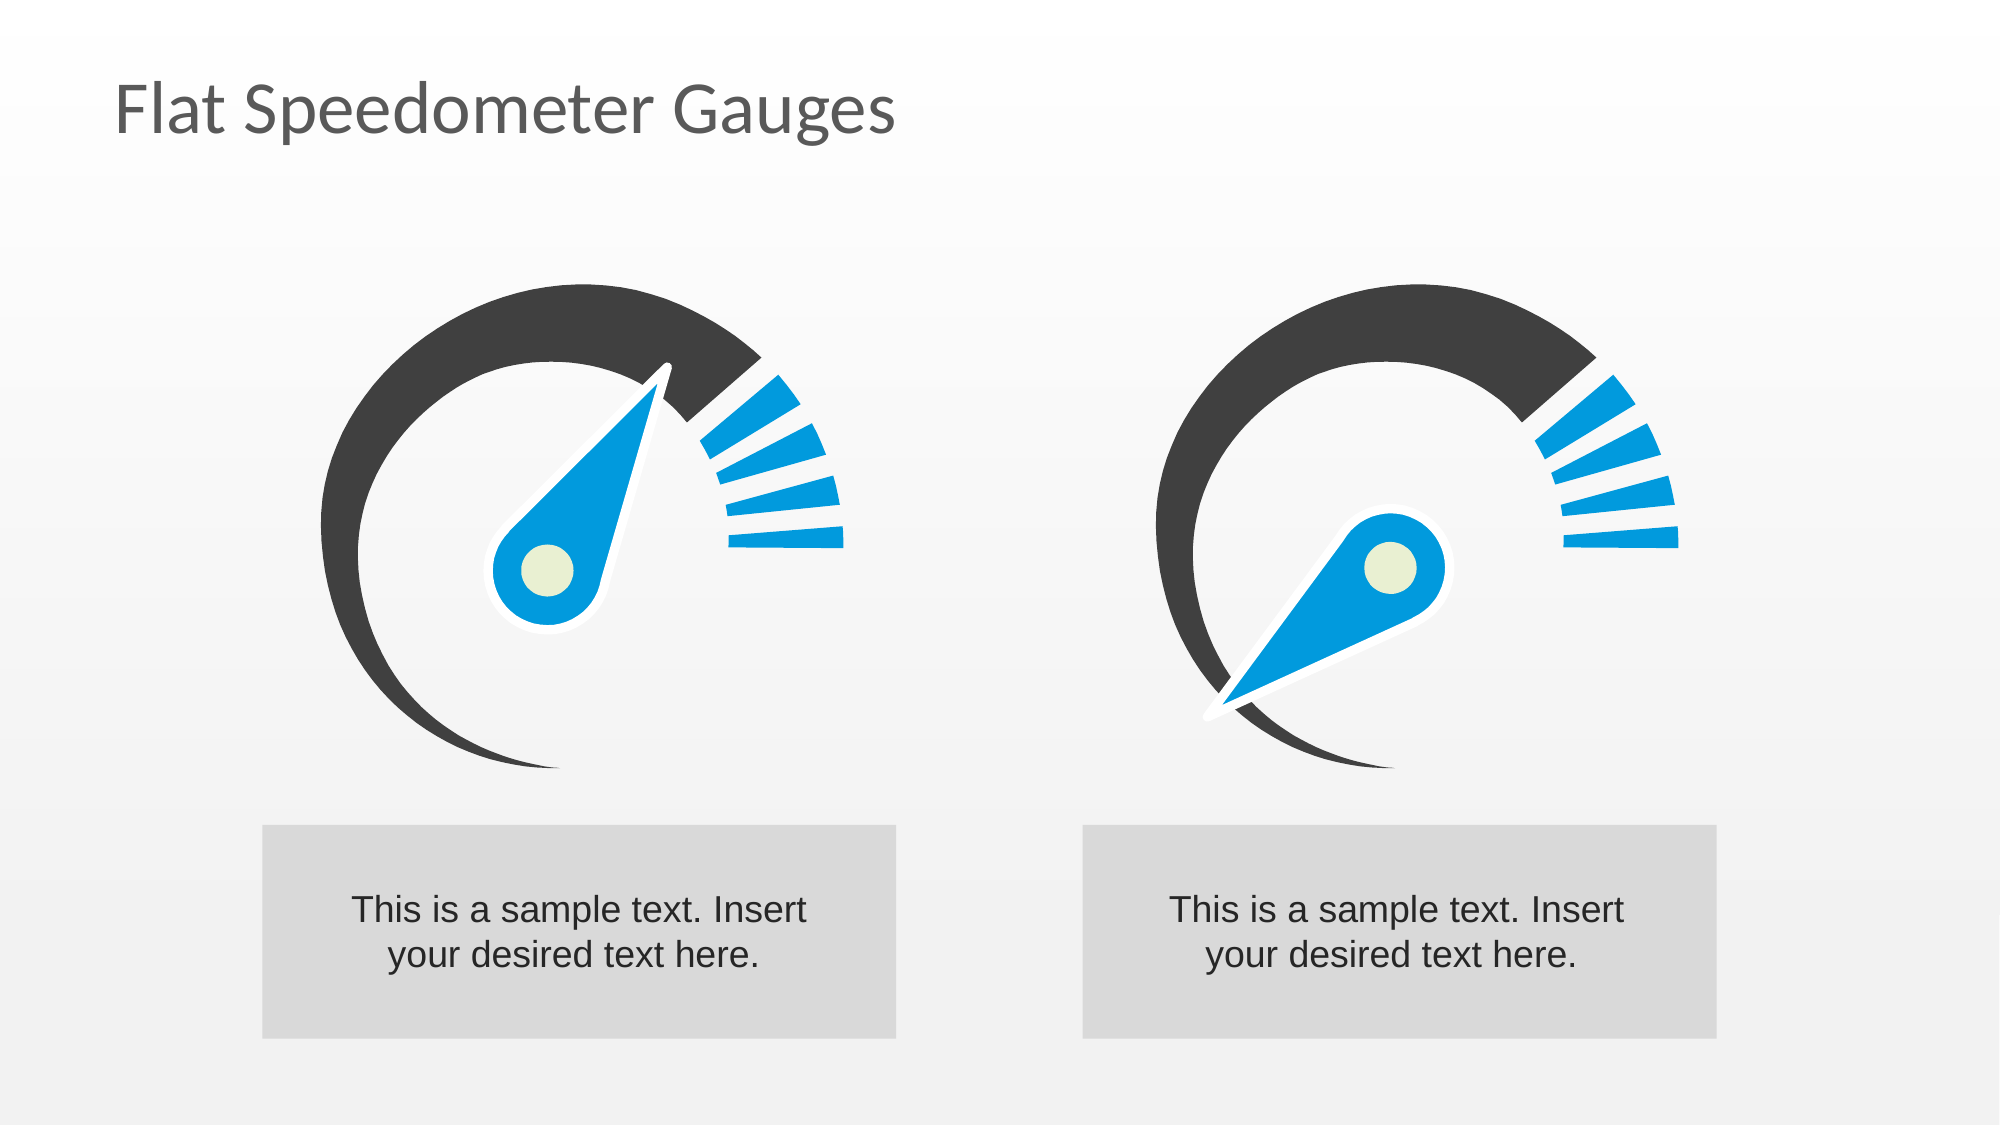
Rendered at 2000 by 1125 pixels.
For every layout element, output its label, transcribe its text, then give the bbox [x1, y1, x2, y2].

text_box This is a sample text. Insert your desired text here. [296, 877, 863, 982]
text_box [284, 307, 811, 833]
text_box This is a sample text. Insert your desired text here. [1114, 877, 1680, 982]
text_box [1155, 284, 1679, 769]
title Flat Speedometer Gauges [99, 45, 1200, 162]
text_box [320, 284, 844, 769]
text_box [1081, 823, 1719, 1041]
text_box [1147, 325, 1633, 811]
text_box [260, 823, 898, 1041]
